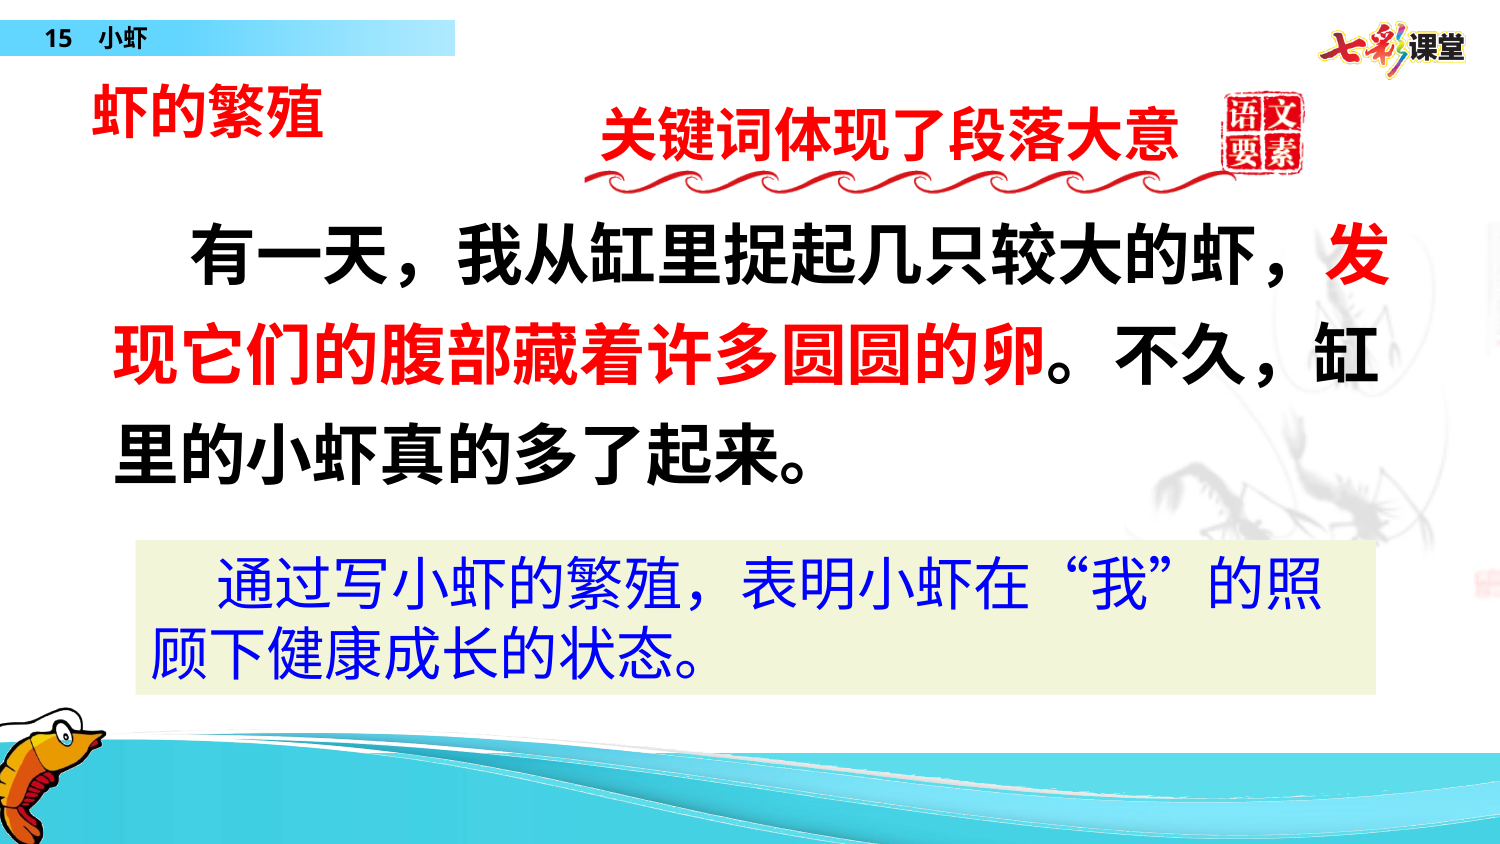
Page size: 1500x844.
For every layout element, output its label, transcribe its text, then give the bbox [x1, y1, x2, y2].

picture [1124, 220, 1500, 629]
picture [1316, 20, 1468, 80]
text_box 虾的繁殖 [76, 67, 384, 153]
text_box 有一天，我从缸里捉起几只较大的虾，发现它们的腹部藏着许多圆圆的卵。不久，缸里的小虾真的多了起来。 [97, 185, 1421, 501]
picture [0, 697, 1500, 844]
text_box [584, 90, 1306, 195]
text_box 通过写小虾的繁殖，表明小虾在“我”的照顾下健康成长的状态。 [135, 539, 1376, 695]
